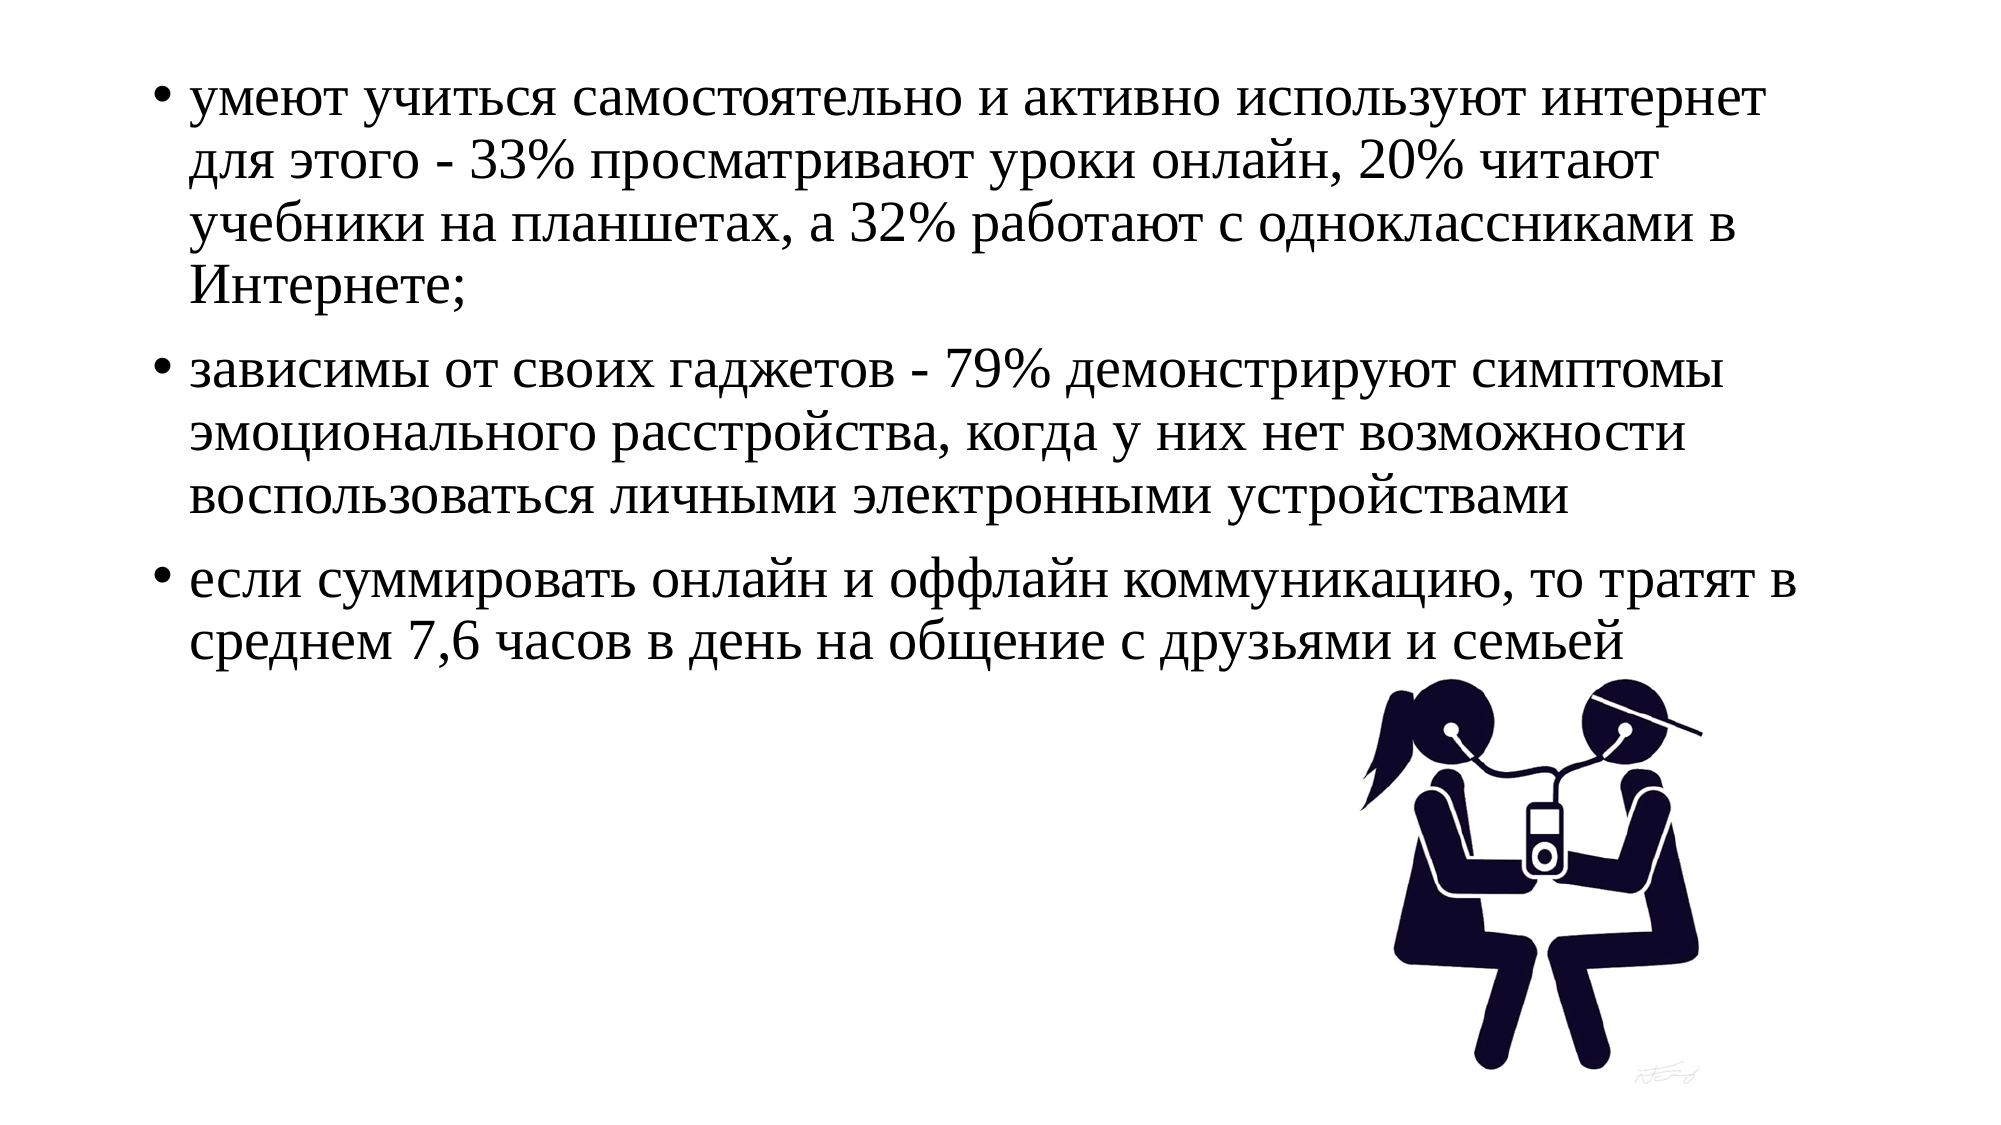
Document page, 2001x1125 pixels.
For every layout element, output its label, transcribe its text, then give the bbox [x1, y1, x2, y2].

list умеют учиться самостоятельно и активно используют интернет для этого - 33% просматривают уроки онлайн, 20% читают учебники на планшетах, а 32% работают с одноклассниками в Интернете; зависимы от своих гаджетов - 79% демонстрируют симптомы эмоционального расстройства, когда у них нет возможности воспользоваться личными электронными устройствами если суммировать онлайн и оффлайн коммуникацию, то тратят в среднем 7,6 часов в день на общение с друзьями и семьей [137, 57, 1863, 772]
picture [1081, 617, 1984, 1125]
